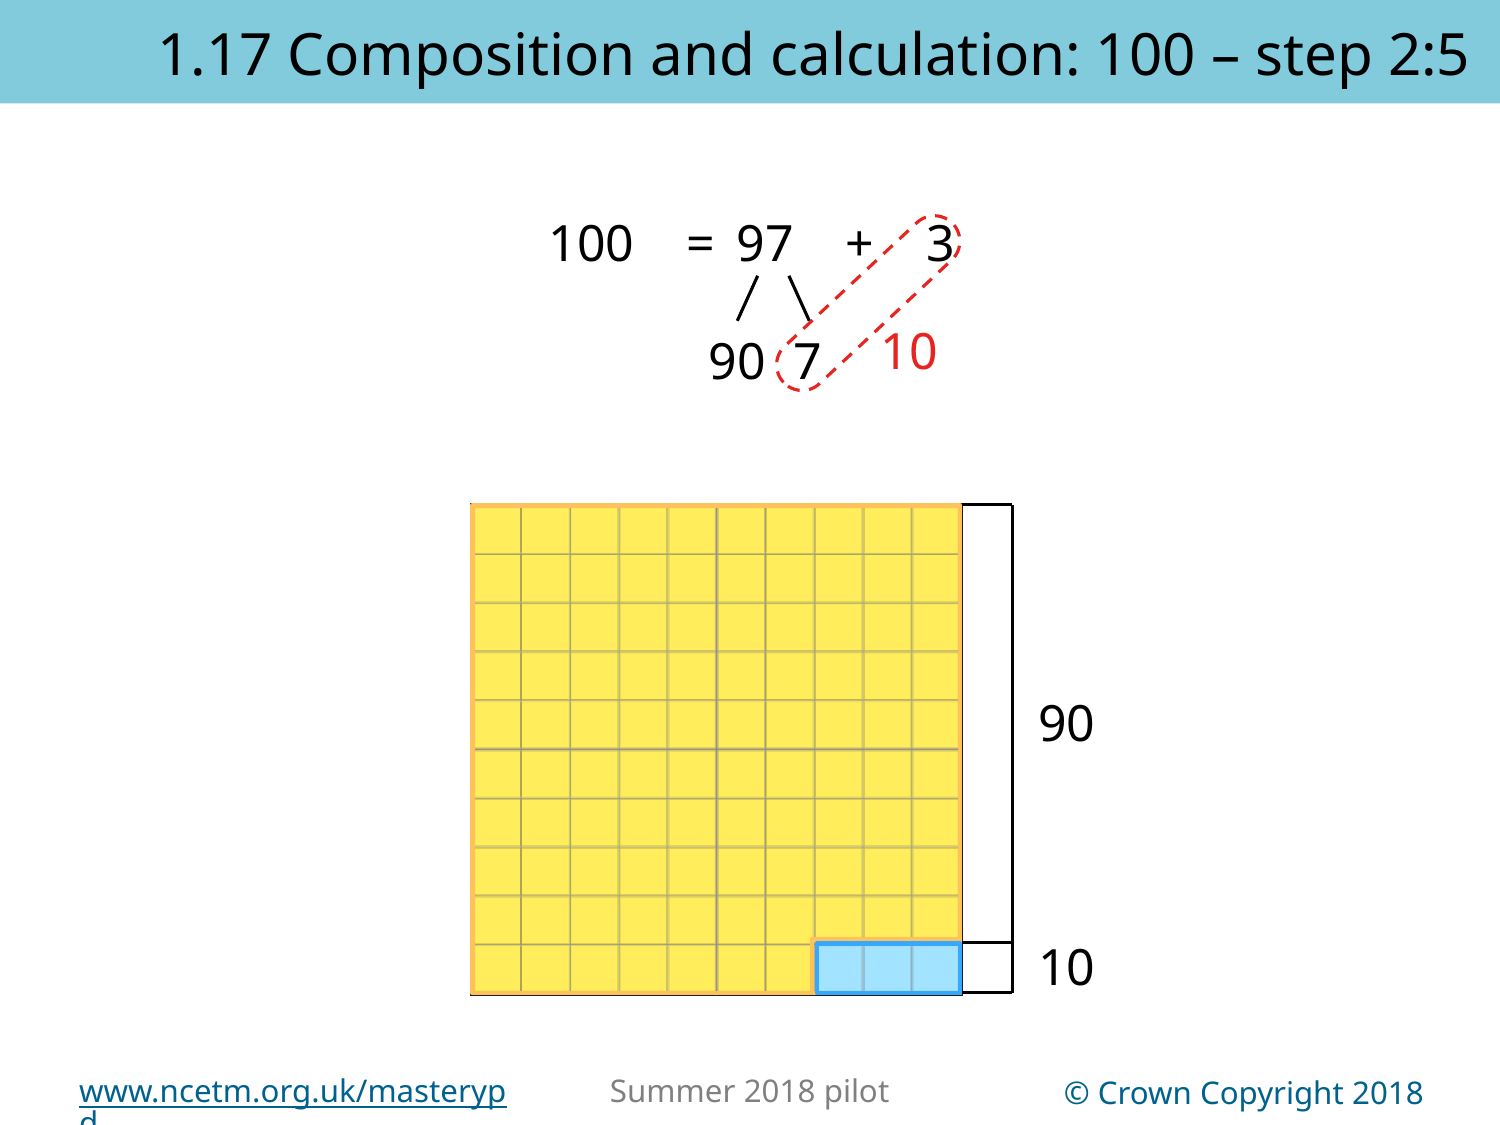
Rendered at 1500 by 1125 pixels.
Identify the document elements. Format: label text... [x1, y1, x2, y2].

text_box 90 [1023, 683, 1111, 759]
text_box [776, 215, 960, 391]
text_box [962, 941, 1013, 993]
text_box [788, 275, 810, 321]
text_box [962, 504, 1013, 941]
text_box 10 [865, 312, 953, 388]
text_box 7 [778, 322, 802, 354]
text_box 97 + 3 [730, 204, 970, 280]
text_box 100 = [533, 204, 730, 280]
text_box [737, 275, 758, 321]
text_box 90 [693, 322, 778, 398]
text_box 7 [778, 368, 838, 398]
list 1.17 Composition and calculation: 100 – step 2:5 [0, 0, 1500, 104]
text_box 10 [1023, 928, 1111, 1004]
picture [470, 503, 963, 996]
